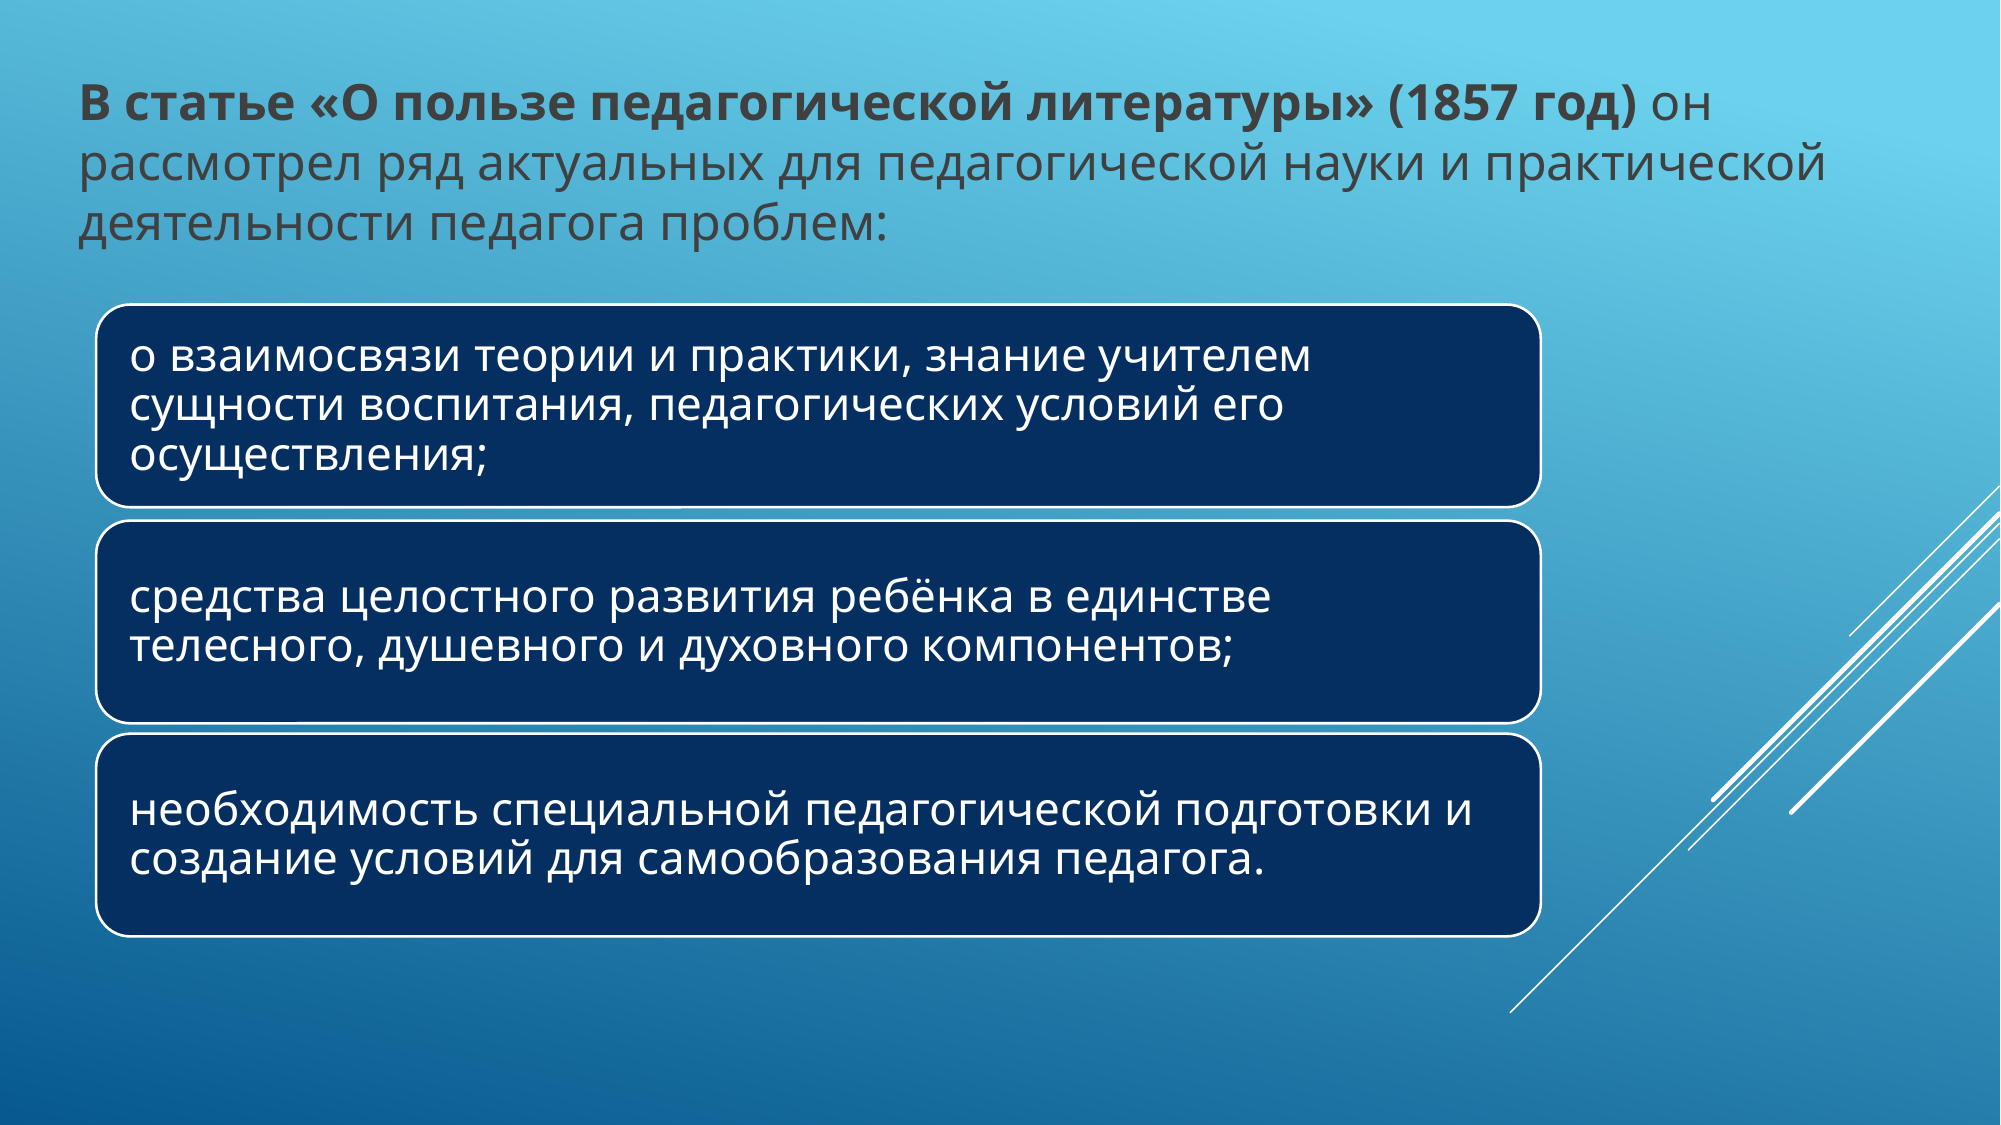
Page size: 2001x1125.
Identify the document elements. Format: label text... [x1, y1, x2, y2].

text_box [95, 304, 1542, 940]
text_box В статье «О пользе педагогической литературы» (1857 год) он рассмотрел ряд актуальных для педагогической науки и практической деятельности педагога проблем: [63, 62, 1875, 318]
